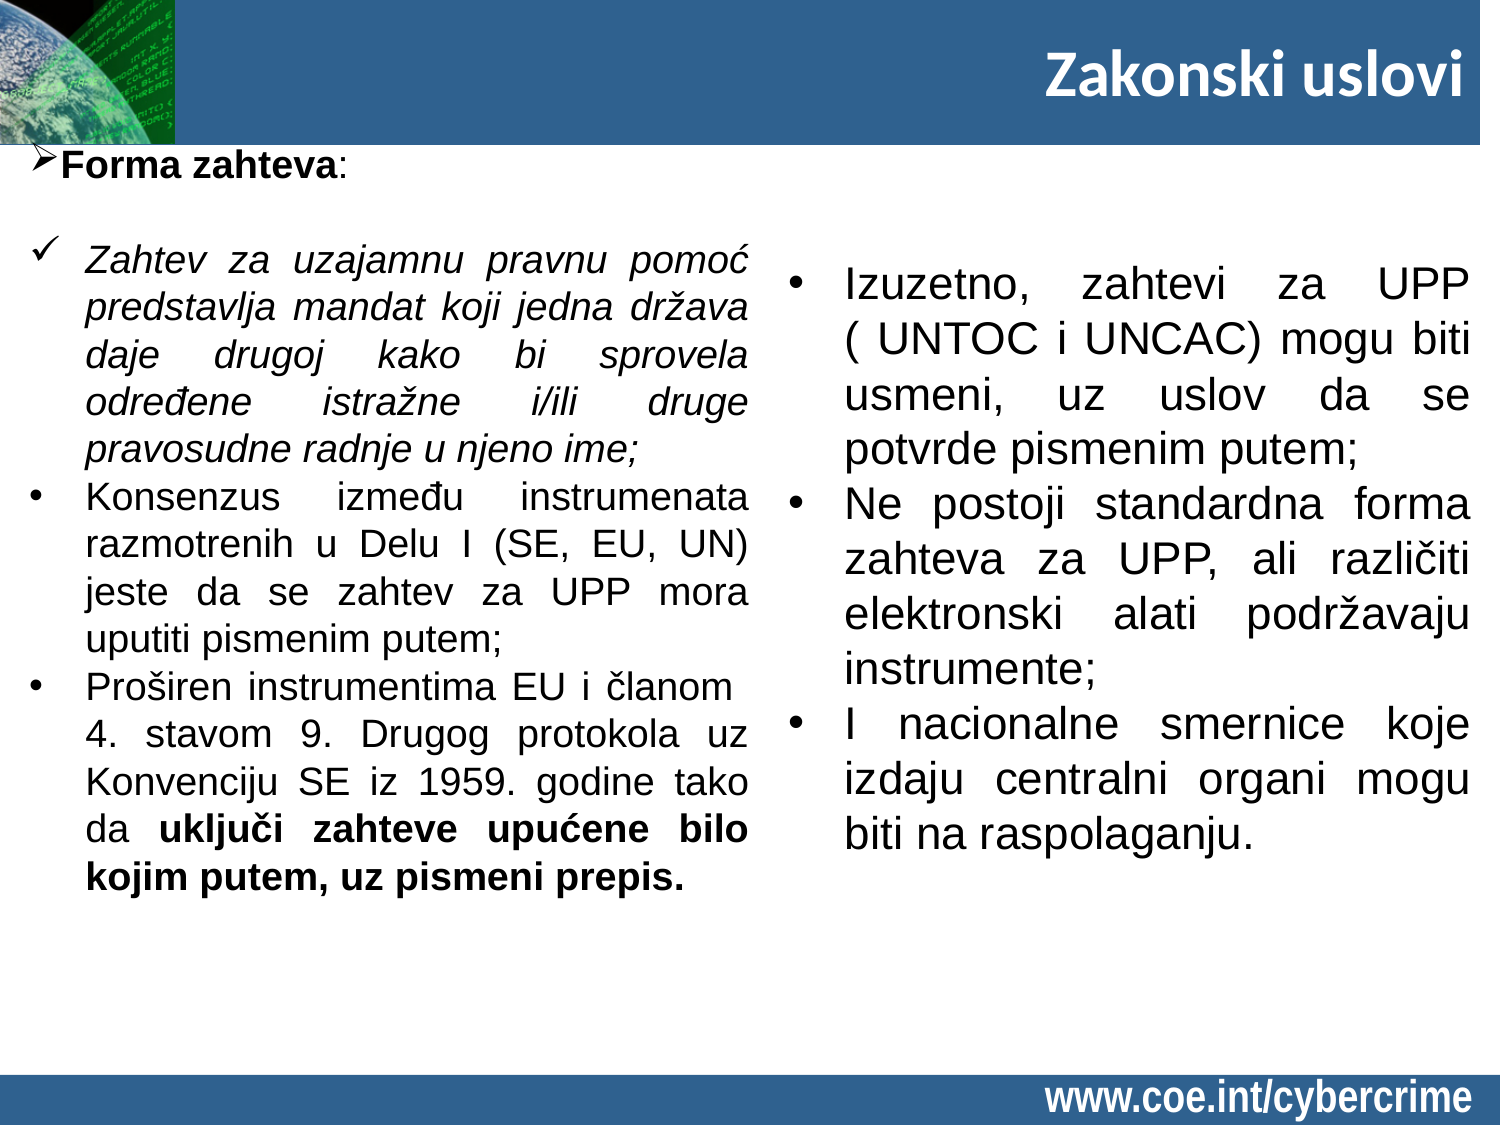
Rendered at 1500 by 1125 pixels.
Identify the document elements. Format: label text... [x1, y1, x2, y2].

picture [0, 0, 175, 144]
text_box Zakonski uslovi [179, 0, 1482, 147]
text_box Forma zahteva: Zahtev za uzajamnu pravnu pomoć predstavlja mandat koji jedna država daje drugoj kako bi sprovela određene istražne i/ili druge pravosudne radnje u njeno ime; Konsenzus između instrumenata razmotrenih u Delu I (SE, EU, UN) jeste da se zahtev za UPP mora uputiti pismenim putem; Proširen instrumentima EU i članom 4. stavom 9. Drugog protokola uz Konvenciju SE iz 1959. godine tako da uključi zahteve upućene bilo kojim putem, uz pismeni prepis. [14, 131, 765, 906]
text_box [0, 1073, 1030, 1125]
text_box www.coe.int/cybercrime [1030, 1059, 1500, 1125]
text_box Izuzetno, zahtevi za UPP ( UNTOC i UNCAC) mogu biti usmeni, uz uslov da se potvrde pismenim putem; Ne postoji standardna forma zahteva za UPP, ali različiti elektronski alati podržavaju instrumente; I nacionalne smernice koje izdaju centralni organi mogu biti na raspolaganju. [773, 246, 1487, 867]
